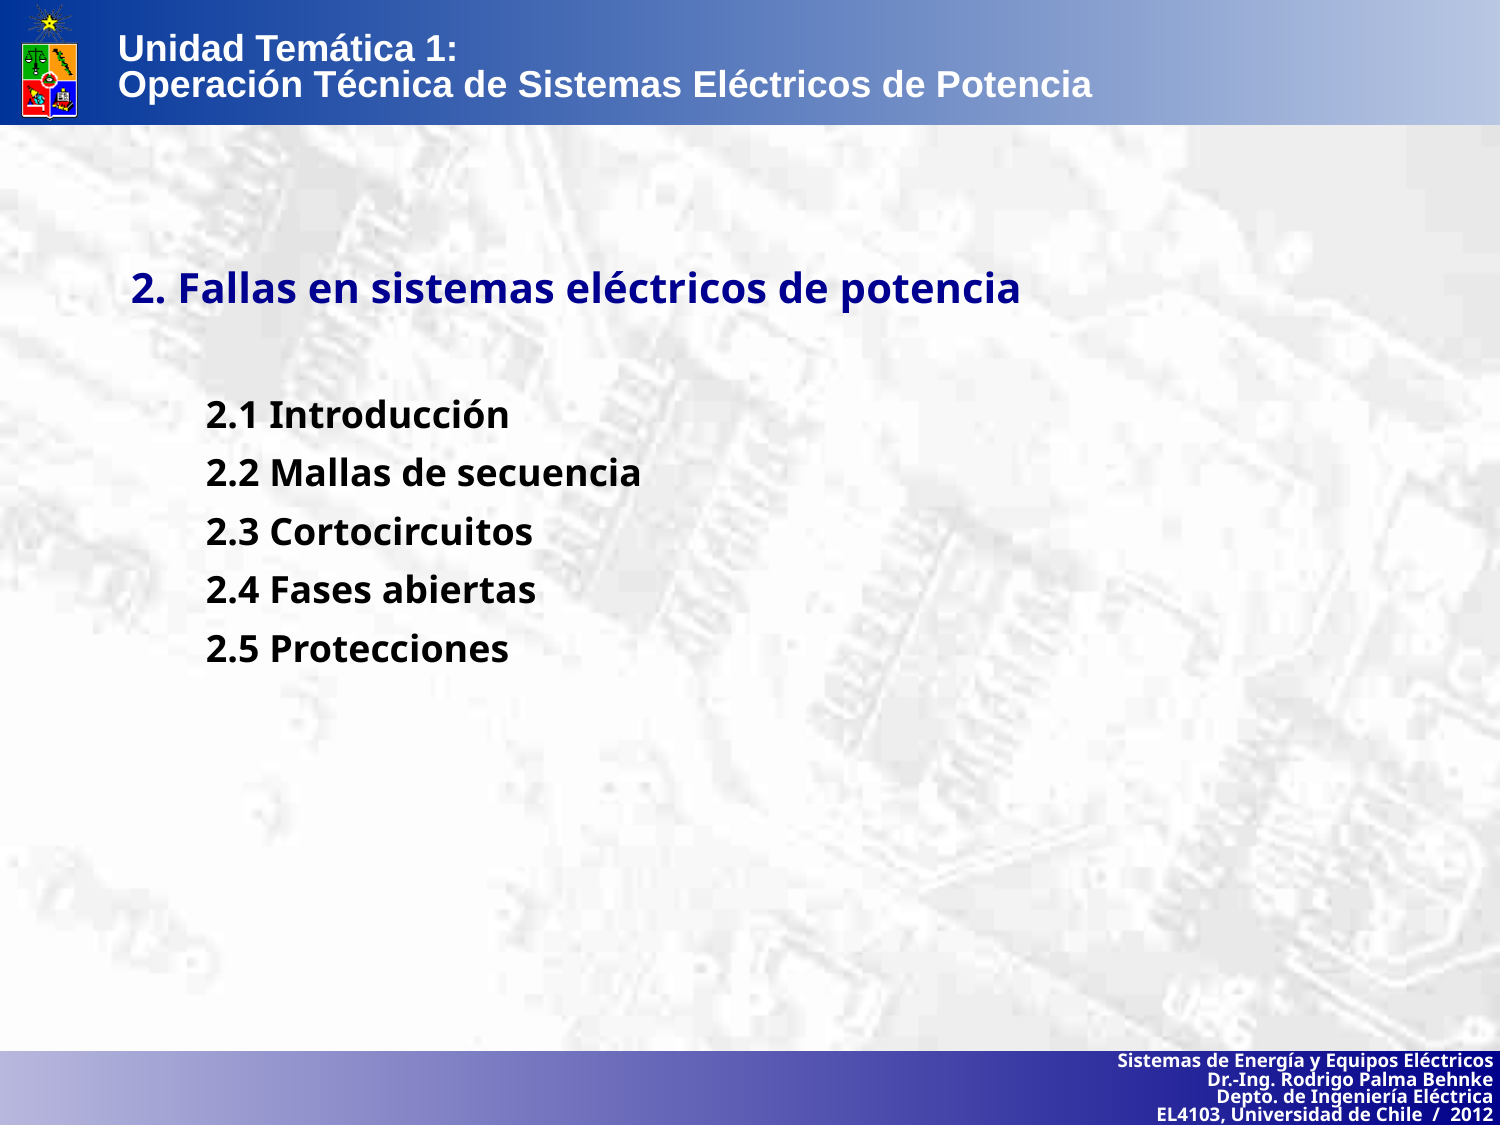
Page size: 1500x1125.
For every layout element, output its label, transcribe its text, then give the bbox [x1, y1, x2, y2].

picture [0, 125, 1500, 1051]
text_box Unidad Temática 1: Operación Técnica de Sistemas Eléctricos de Potencia [103, 25, 1373, 113]
text_box 2. Fallas en sistemas eléctricos de potencia 2.1 Introducción 2.2 Mallas de secuencia 2.3 Cortocircuitos 2.4 Fases abiertas 2.5 Protecciones [115, 254, 1037, 678]
picture [10, 0, 89, 124]
